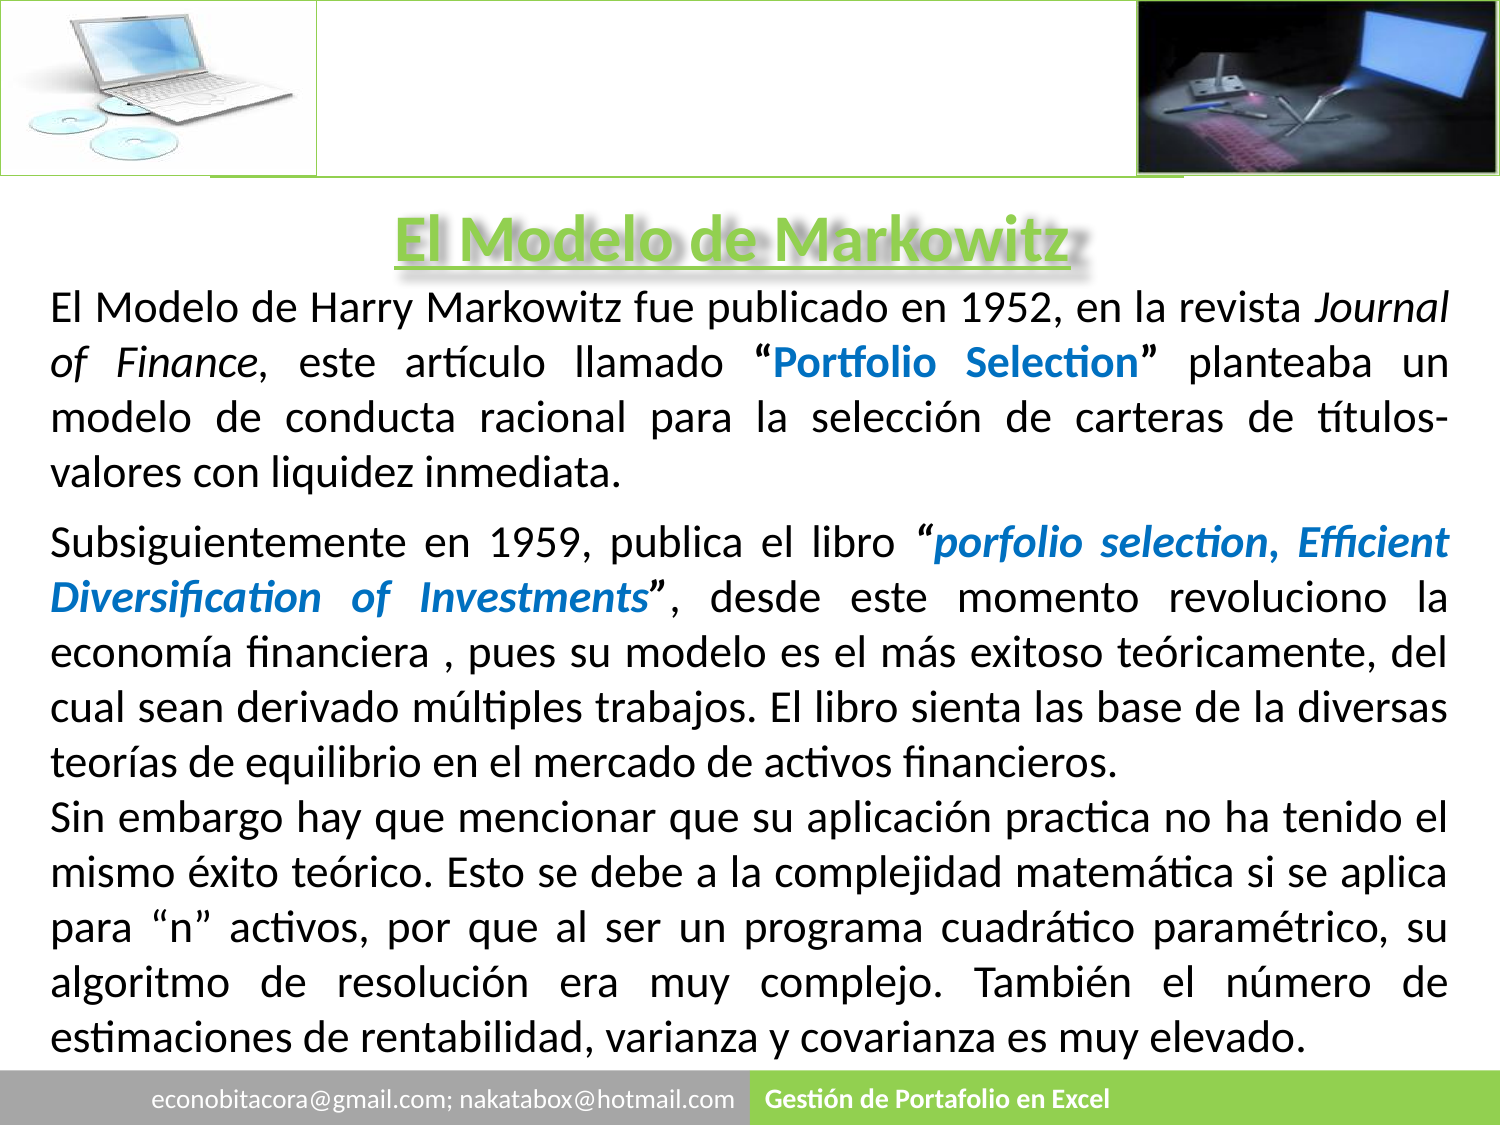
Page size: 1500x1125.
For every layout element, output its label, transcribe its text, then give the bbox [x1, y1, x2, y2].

picture [1136, 0, 1500, 177]
subtitle El Modelo de Markowitz [375, 187, 1090, 269]
picture [0, 0, 317, 177]
text_box econobitacora@gmail.com; nakatabox@hotmail.com [0, 1070, 749, 1125]
text_box [318, 0, 1134, 178]
text_box Gestión de Portafolio en Excel [749, 1070, 1500, 1125]
text_box El Modelo de Harry Markowitz fue publicado en 1952, en la revista Journal of Finance, este artículo llamado “Portfolio Selection” planteaba un modelo de conducta racional para la selección de carteras de títulos-valores con liquidez inmediata. Subsiguientemente en 1959, publica el libro “porfolio selection, Efficient Diversification of Investments”, desde este momento revoluciono la economía financiera , pues su modelo es el más exitoso teóricamente, del cual sean derivado múltiples trabajos. El libro sienta las base de la diversas teorías de equilibrio en el mercado de activos financieros. Sin embargo hay que mencionar que su aplicación practica no ha tenido el mismo éxito teórico. Esto se debe a la complejidad matemática si se aplica para “n” activos, por que al ser un programa cuadrático paramétrico, su algoritmo de resolución era muy complejo. También el número de estimaciones de rentabilidad, varianza y covarianza es muy elevado. [35, 269, 1465, 1055]
